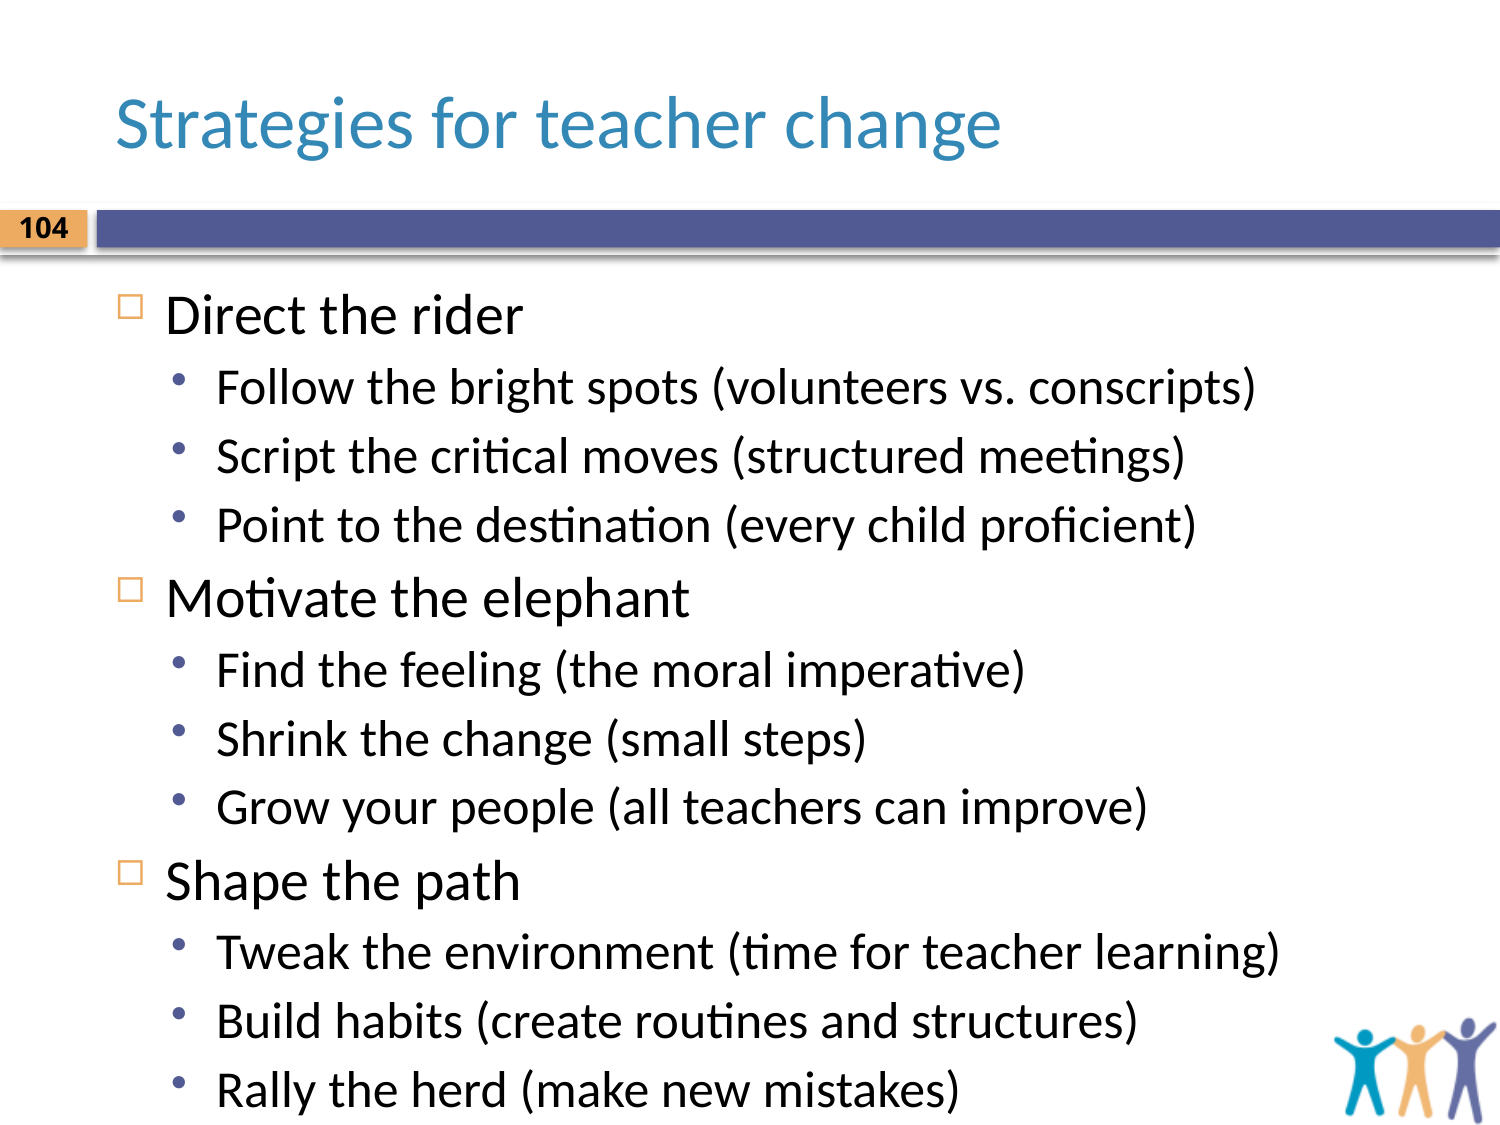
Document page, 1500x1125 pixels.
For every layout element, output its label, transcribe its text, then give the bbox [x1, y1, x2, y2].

title Strategies for teacher change [100, 37, 1438, 200]
slide_number 104 [0, 208, 88, 249]
list Direct the rider Follow the bright spots (volunteers vs. conscripts) Script the critical moves (structured meetings) Point to the destination (every child proficient) Motivate the elephant Find the feeling (the moral imperative) Shrink the change (small steps) Grow your people (all teachers can improve) Shape the path Tweak the environment (time for teacher learning) Build habits (create routines and structures) Rally the herd (make new mistakes) [100, 262, 1438, 1125]
